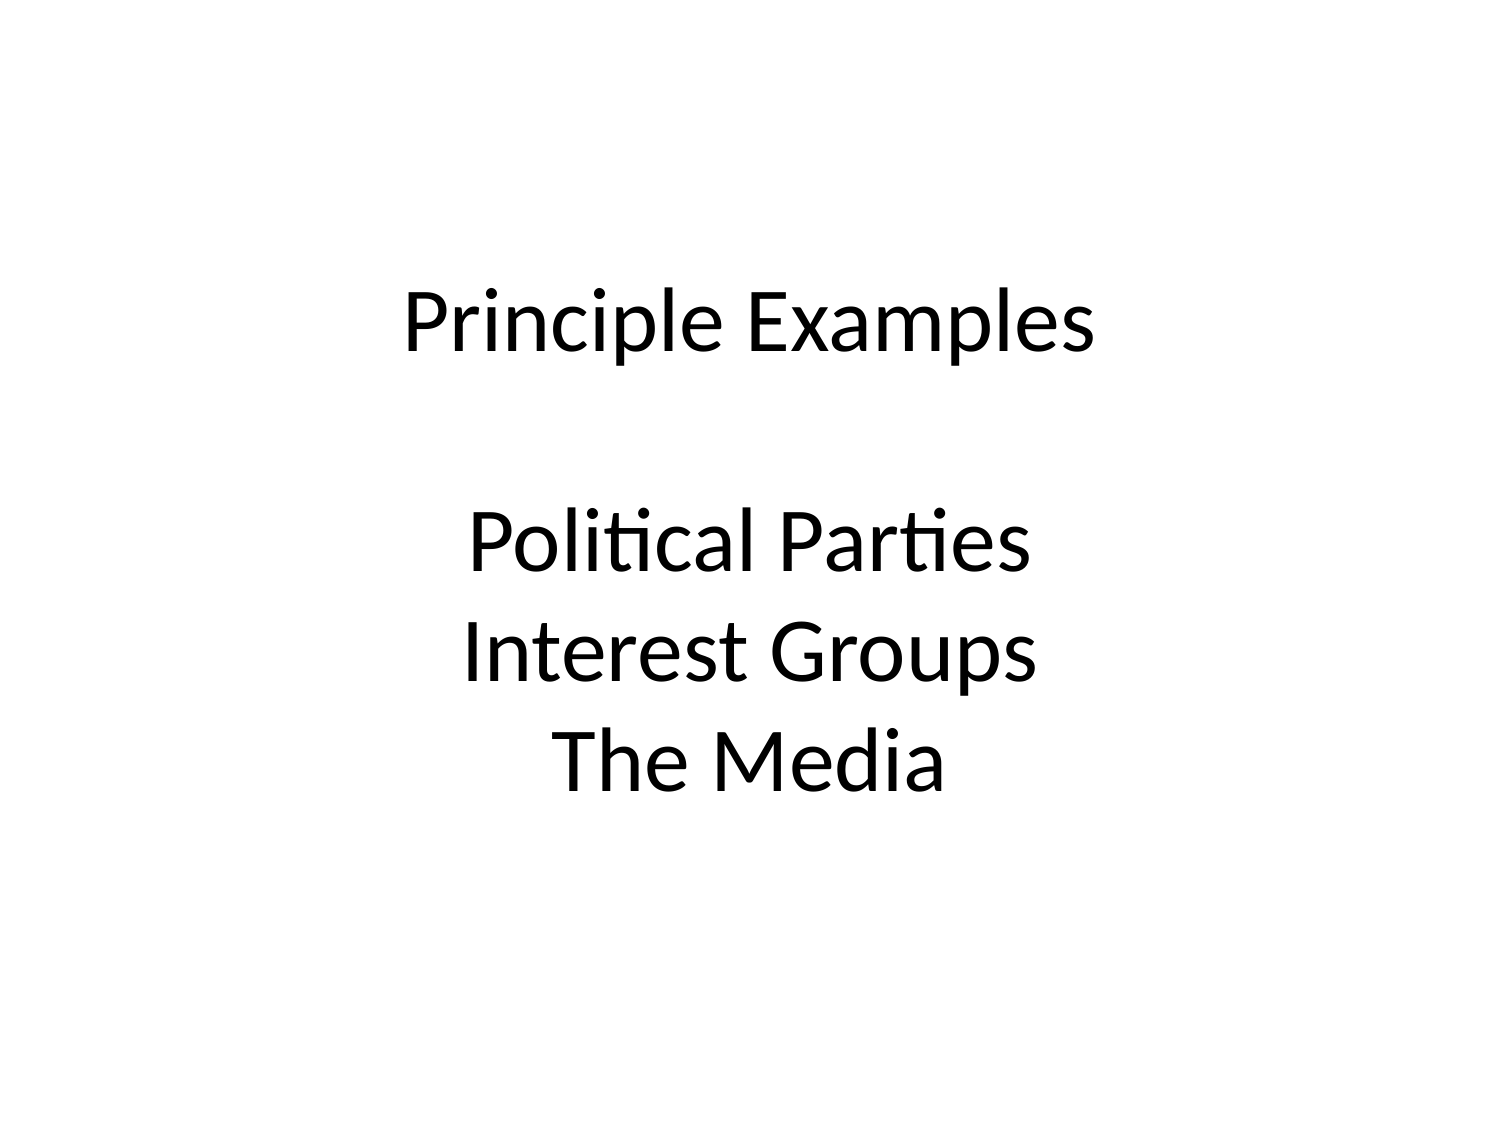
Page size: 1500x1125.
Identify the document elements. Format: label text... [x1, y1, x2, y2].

title Principle Examples Political Parties Interest Groups The Media [74, 44, 1426, 1026]
